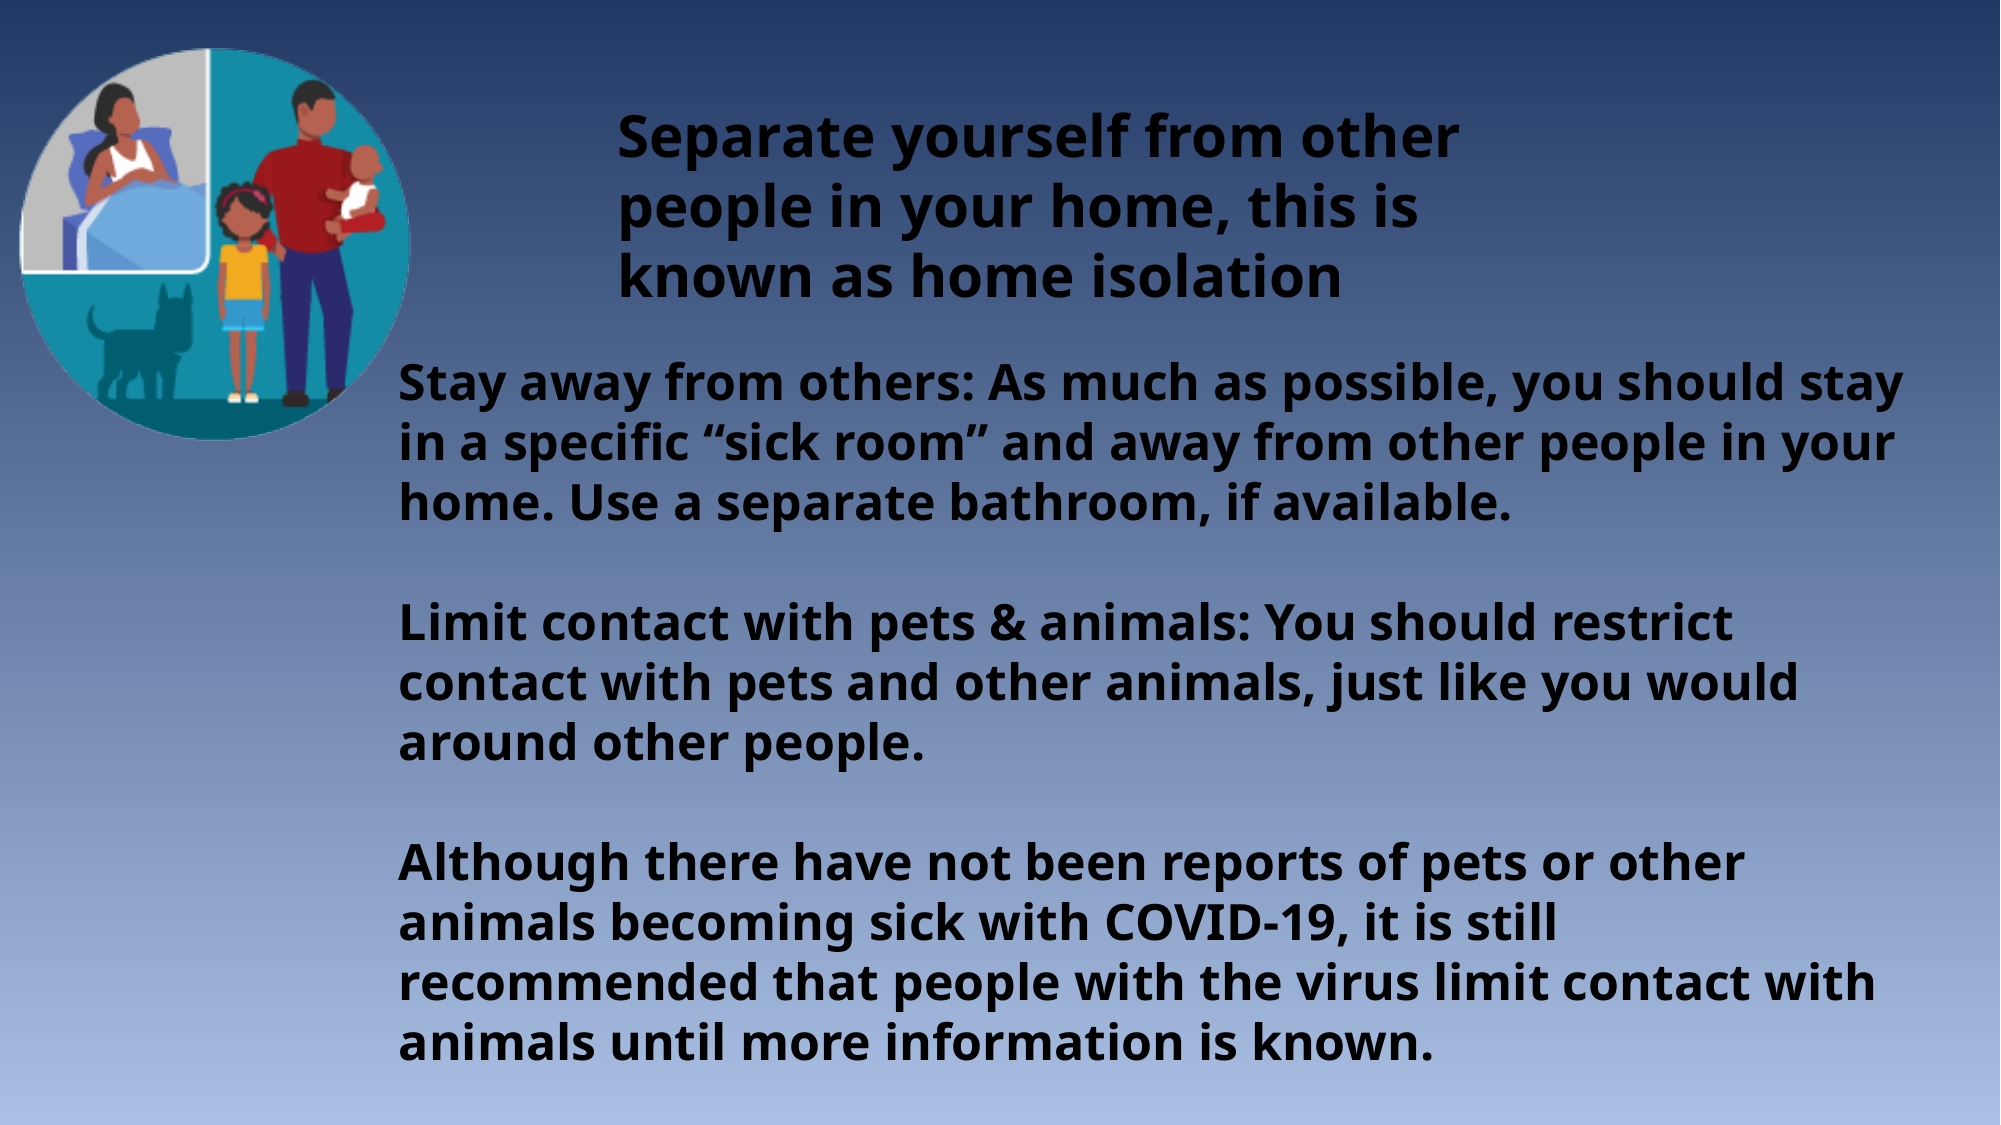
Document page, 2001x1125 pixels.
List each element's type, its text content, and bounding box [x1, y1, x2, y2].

picture [16, 45, 413, 443]
text_box Stay away from others: As much as possible, you should stay in a specific “sick room” and away from other people in your home. Use a separate bathroom, if available. Limit contact with pets & animals: You should restrict contact with pets and other animals, just like you would around other people. Although there have not been reports of pets or other animals becoming sick with COVID-19, it is still recommended that people with the virus limit contact with animals until more information is known. [384, 342, 1938, 1078]
text_box Separate yourself from other people in your home, this is known as home isolation [602, 91, 1603, 317]
